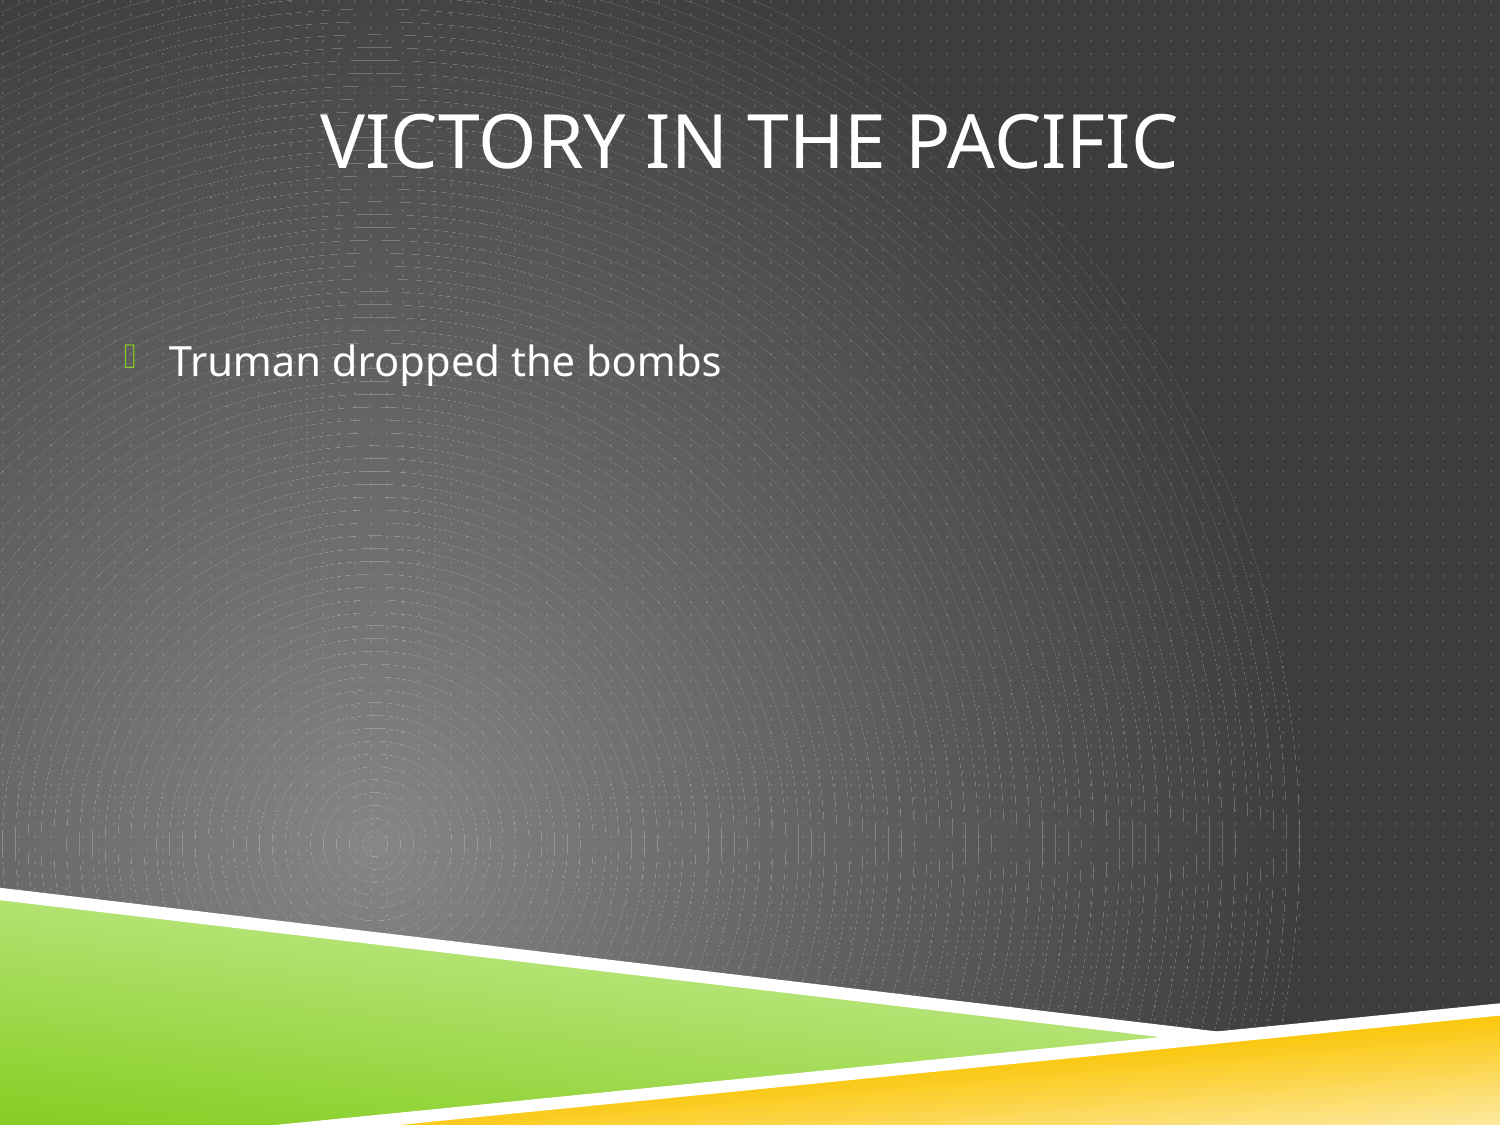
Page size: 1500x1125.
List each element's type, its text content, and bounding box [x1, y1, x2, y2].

list Truman dropped the bombs [112, 262, 1388, 875]
title Victory in the Pacific [112, 45, 1388, 233]
